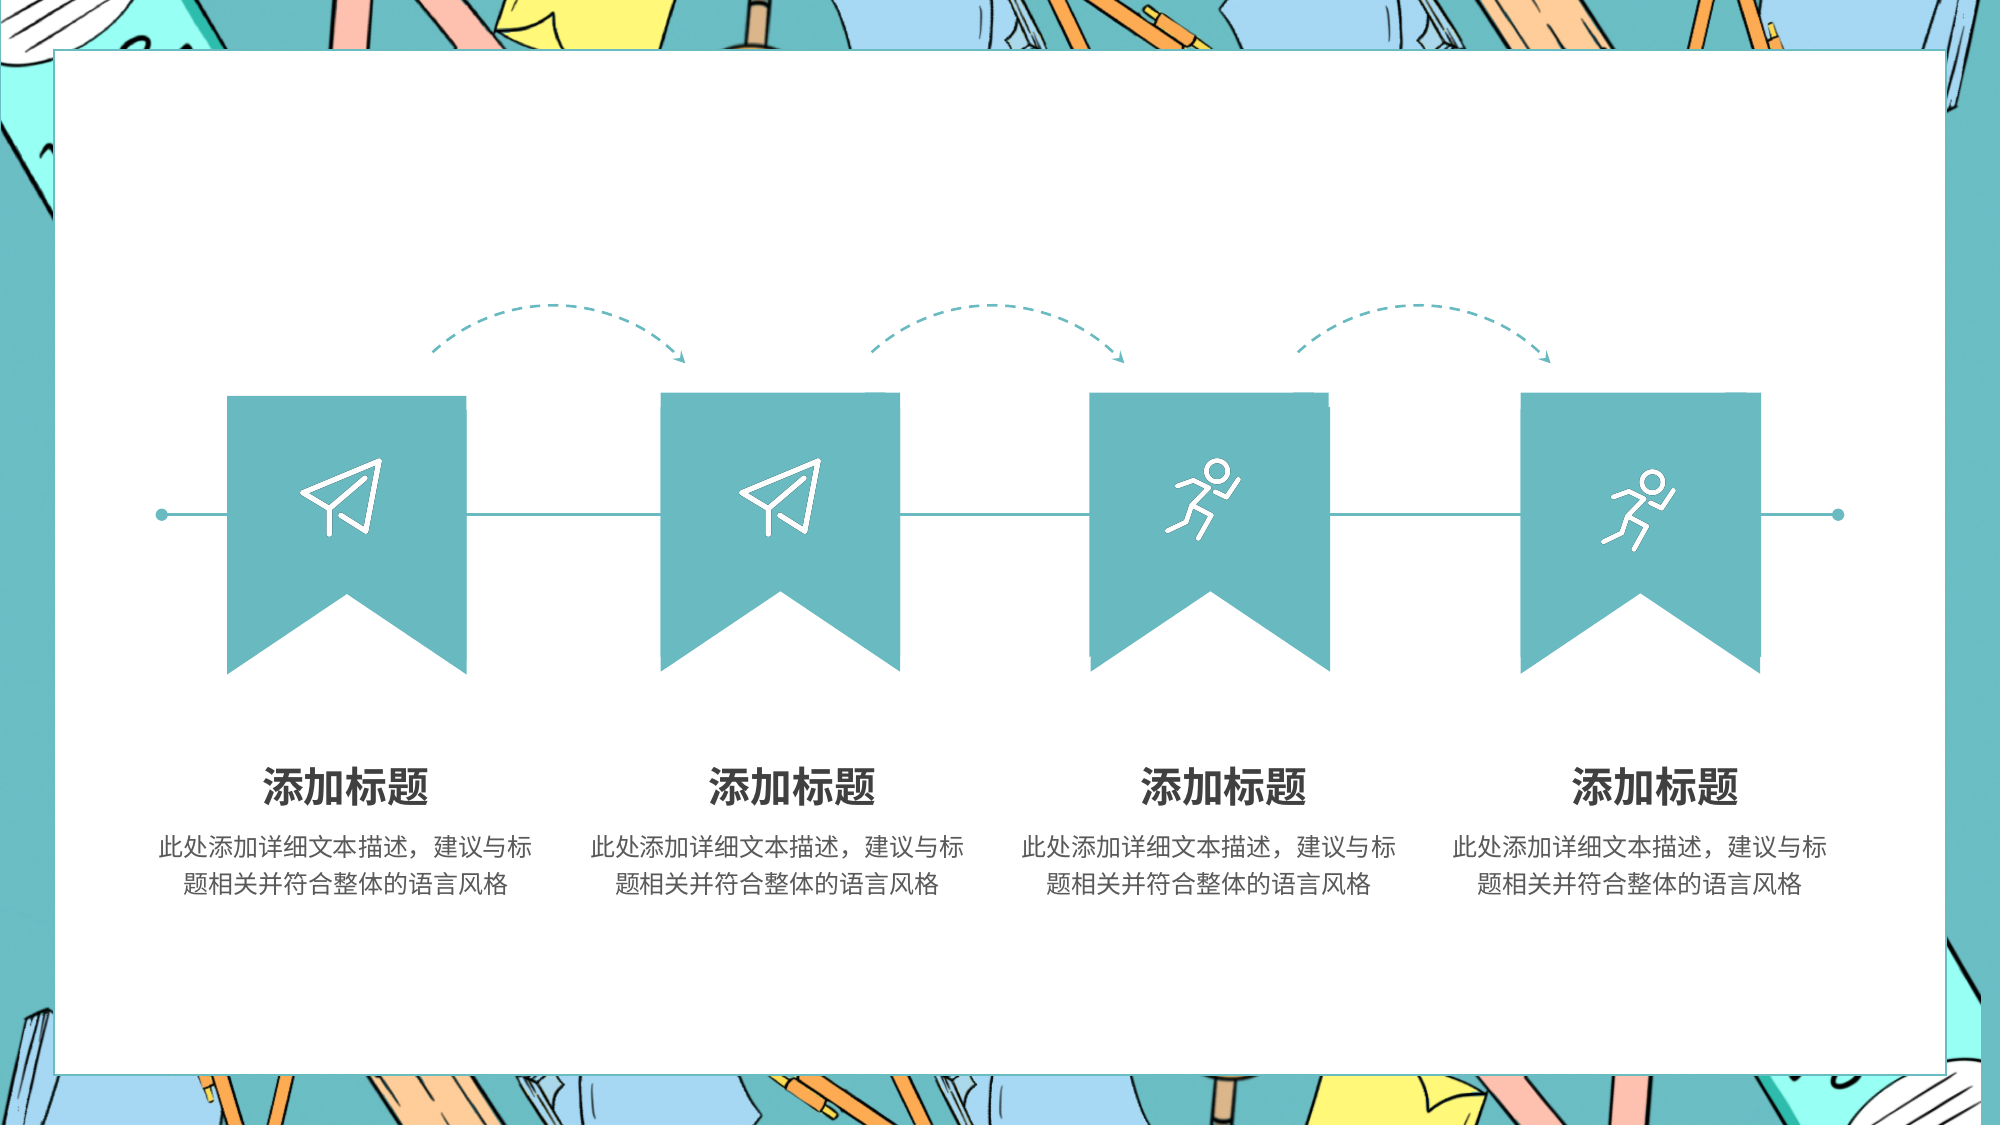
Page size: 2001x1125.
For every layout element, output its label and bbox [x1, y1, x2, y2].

text_box [660, 392, 901, 672]
text_box [1427, 753, 1854, 905]
text_box [132, 753, 560, 905]
text_box [1297, 304, 1551, 485]
text_box [227, 395, 467, 675]
text_box [871, 304, 1125, 485]
picture [1, 0, 2000, 1125]
picture [300, 457, 382, 537]
picture [1165, 458, 1241, 541]
picture [0, 0, 1088, 949]
text_box [1089, 392, 1331, 672]
text_box [995, 753, 1423, 905]
text_box [432, 304, 686, 485]
text_box [564, 753, 991, 905]
text_box [1520, 392, 1762, 674]
